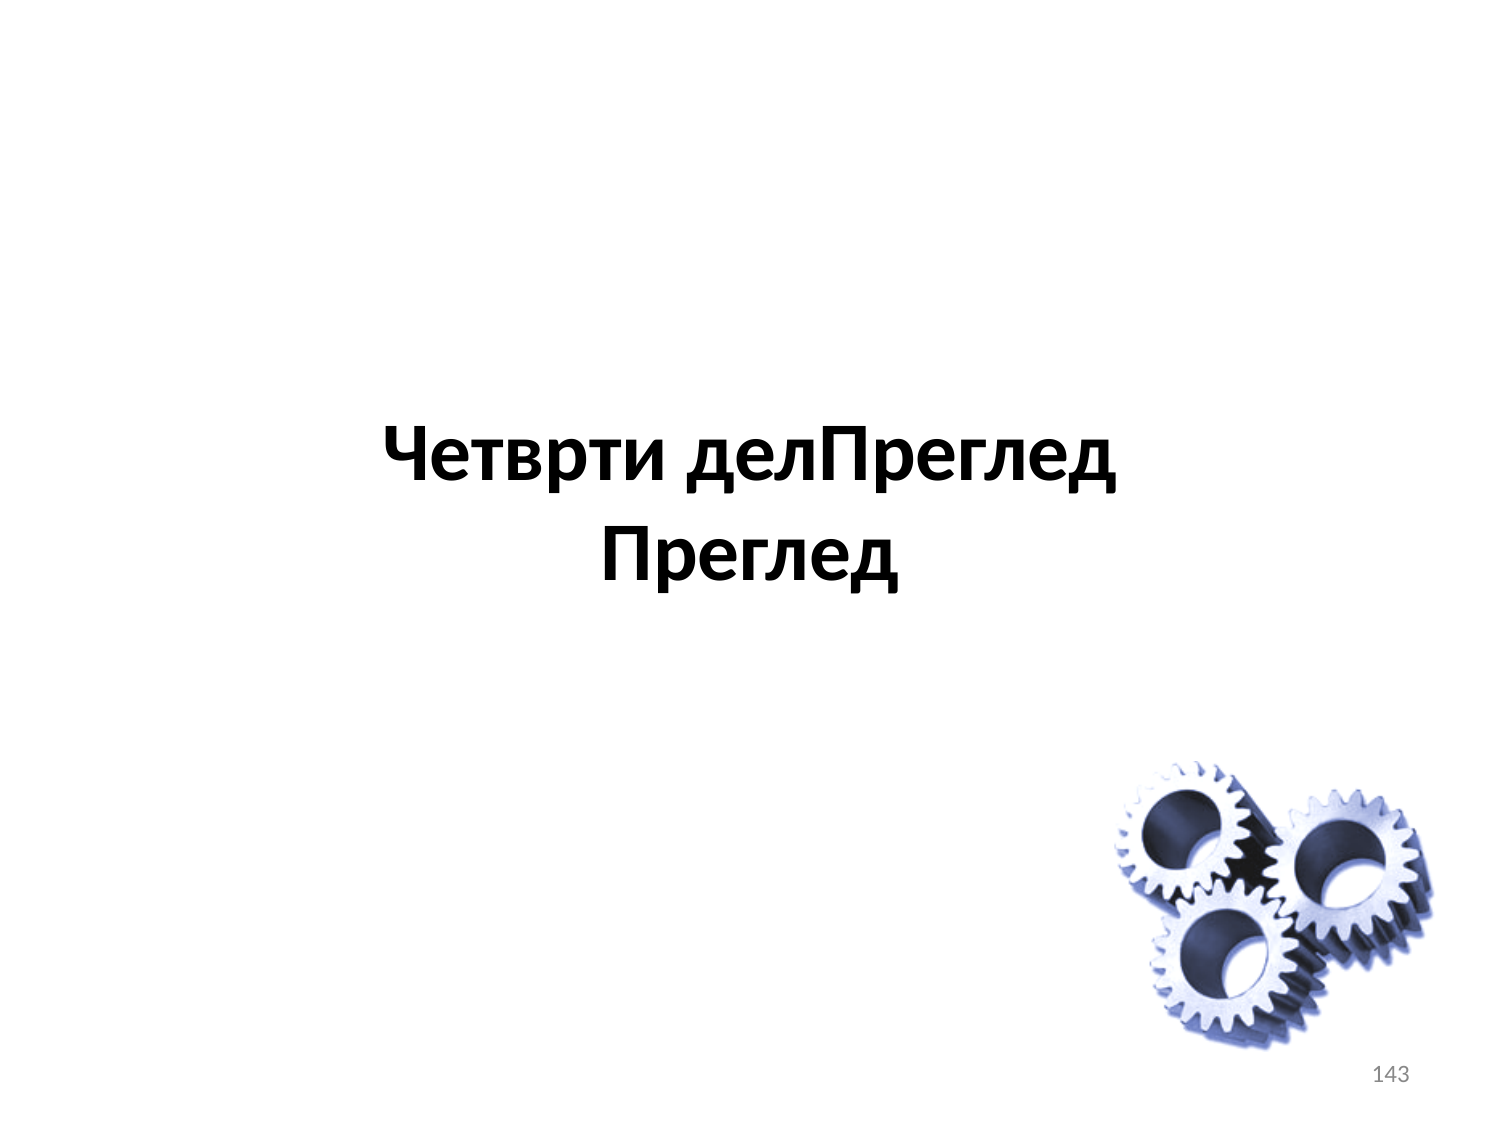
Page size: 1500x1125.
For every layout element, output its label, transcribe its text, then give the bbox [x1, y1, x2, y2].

slide_number 143 [1074, 1042, 1425, 1103]
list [1112, 761, 1436, 1052]
title Четврти делПреглед Преглед [75, 453, 1425, 641]
